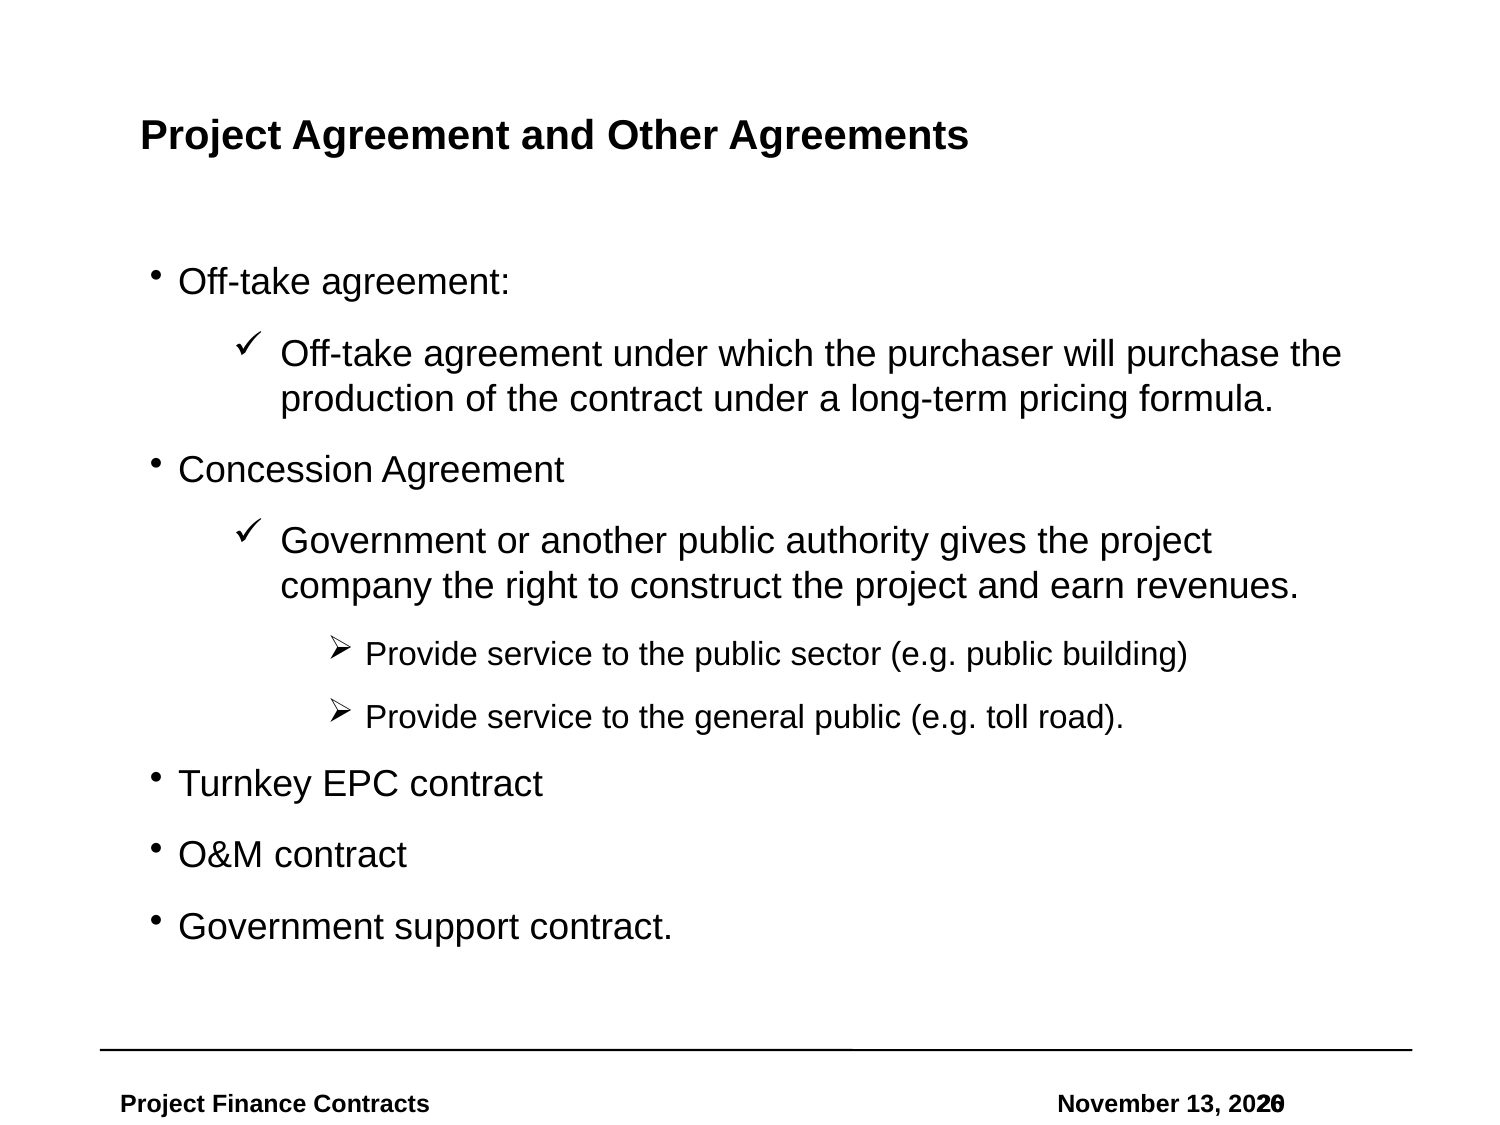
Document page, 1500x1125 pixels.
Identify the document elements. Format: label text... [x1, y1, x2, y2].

title Project Agreement and Other Agreements [124, 99, 1288, 226]
list Off-take agreement: Off-take agreement under which the purchaser will purchase the production of the contract under a long-term pricing formula. Concession Agreement Government or another public authority gives the project company the right to construct the project and earn revenues. Provide service to the public sector (e.g. public building) Provide service to the general public (e.g. toll road). Turnkey EPC contract O&M contract Government support contract. [124, 249, 1376, 1001]
